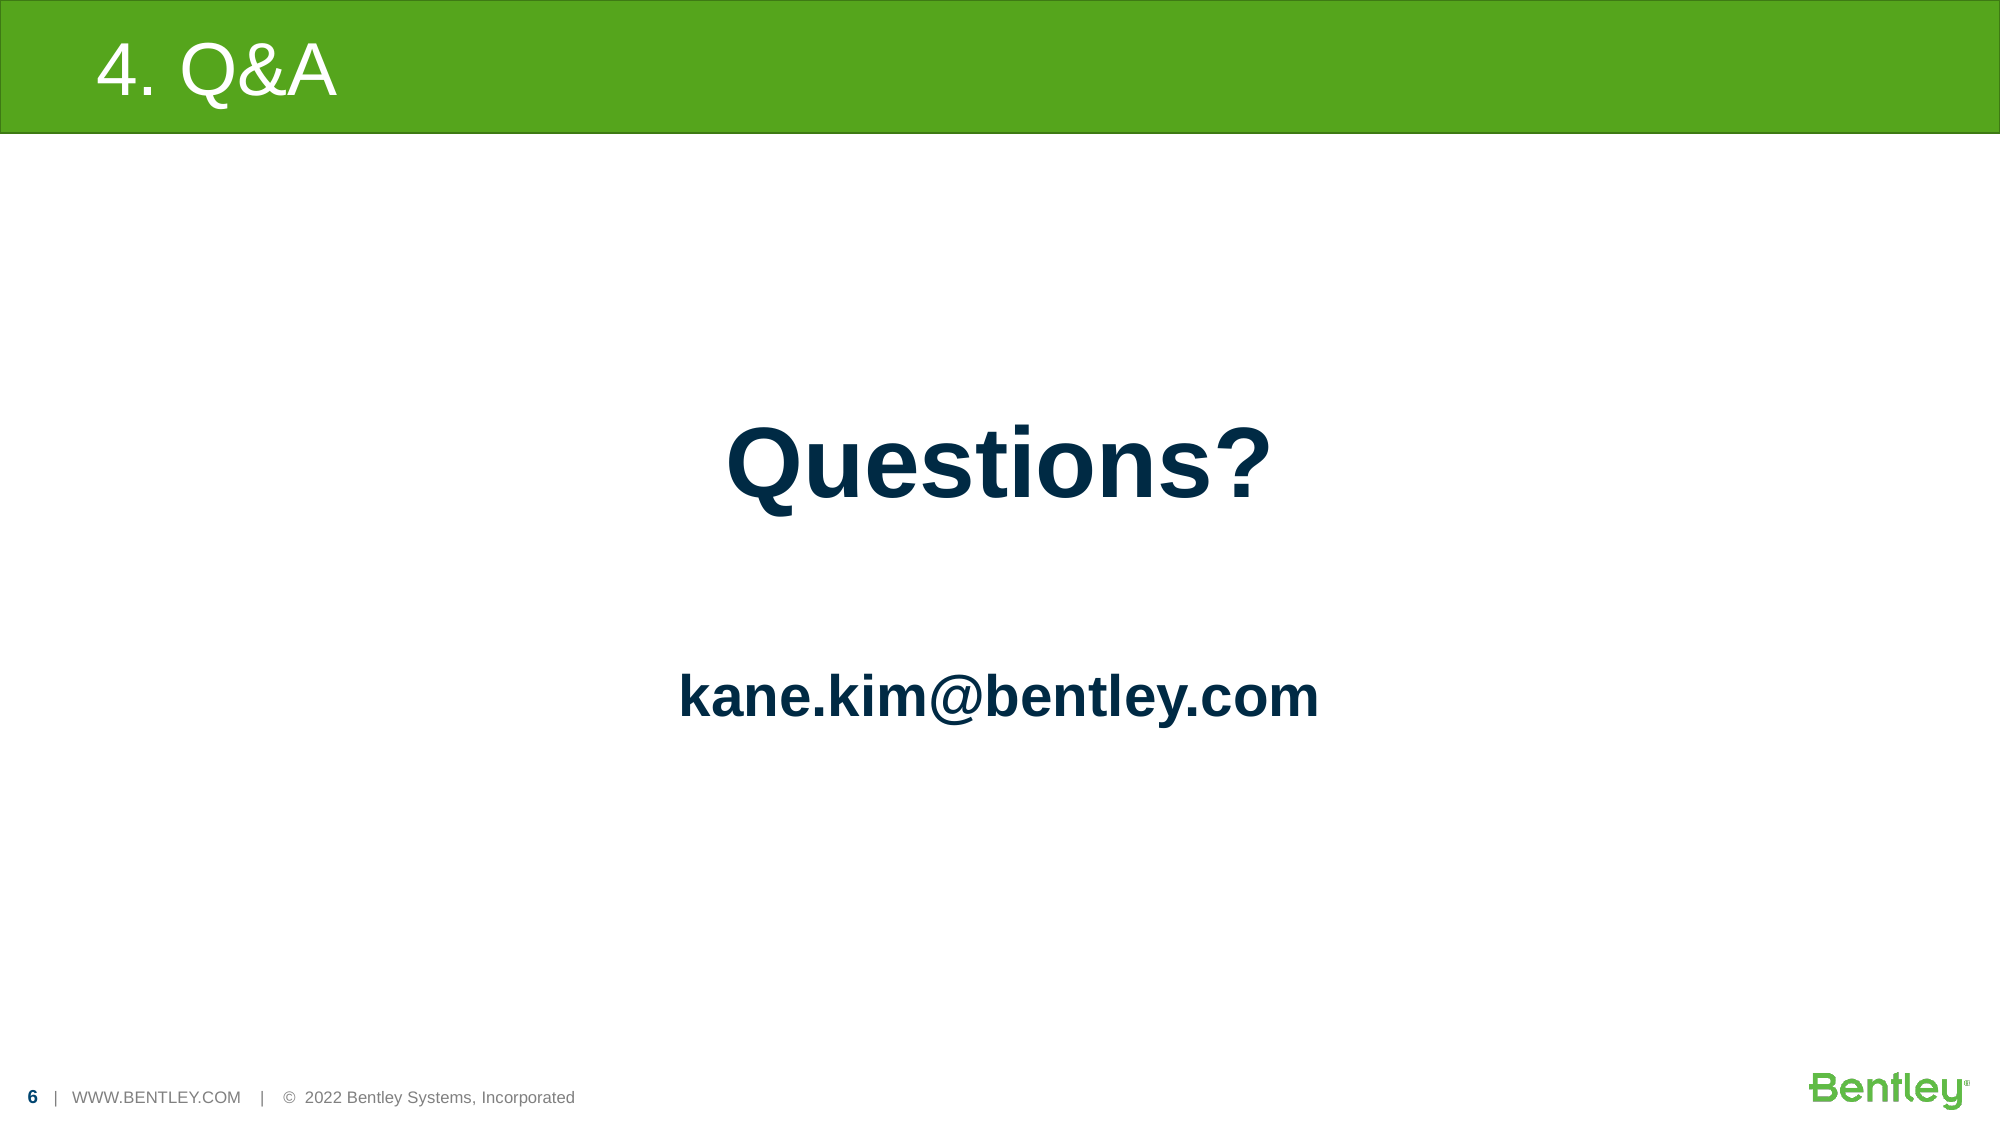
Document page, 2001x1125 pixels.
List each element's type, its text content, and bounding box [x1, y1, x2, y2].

title 4. Q&A [81, 8, 1914, 133]
text_box [0, 0, 2000, 134]
picture [1809, 1072, 1970, 1110]
text_box Questions? kane.kim@bentley.com [488, 390, 1512, 736]
